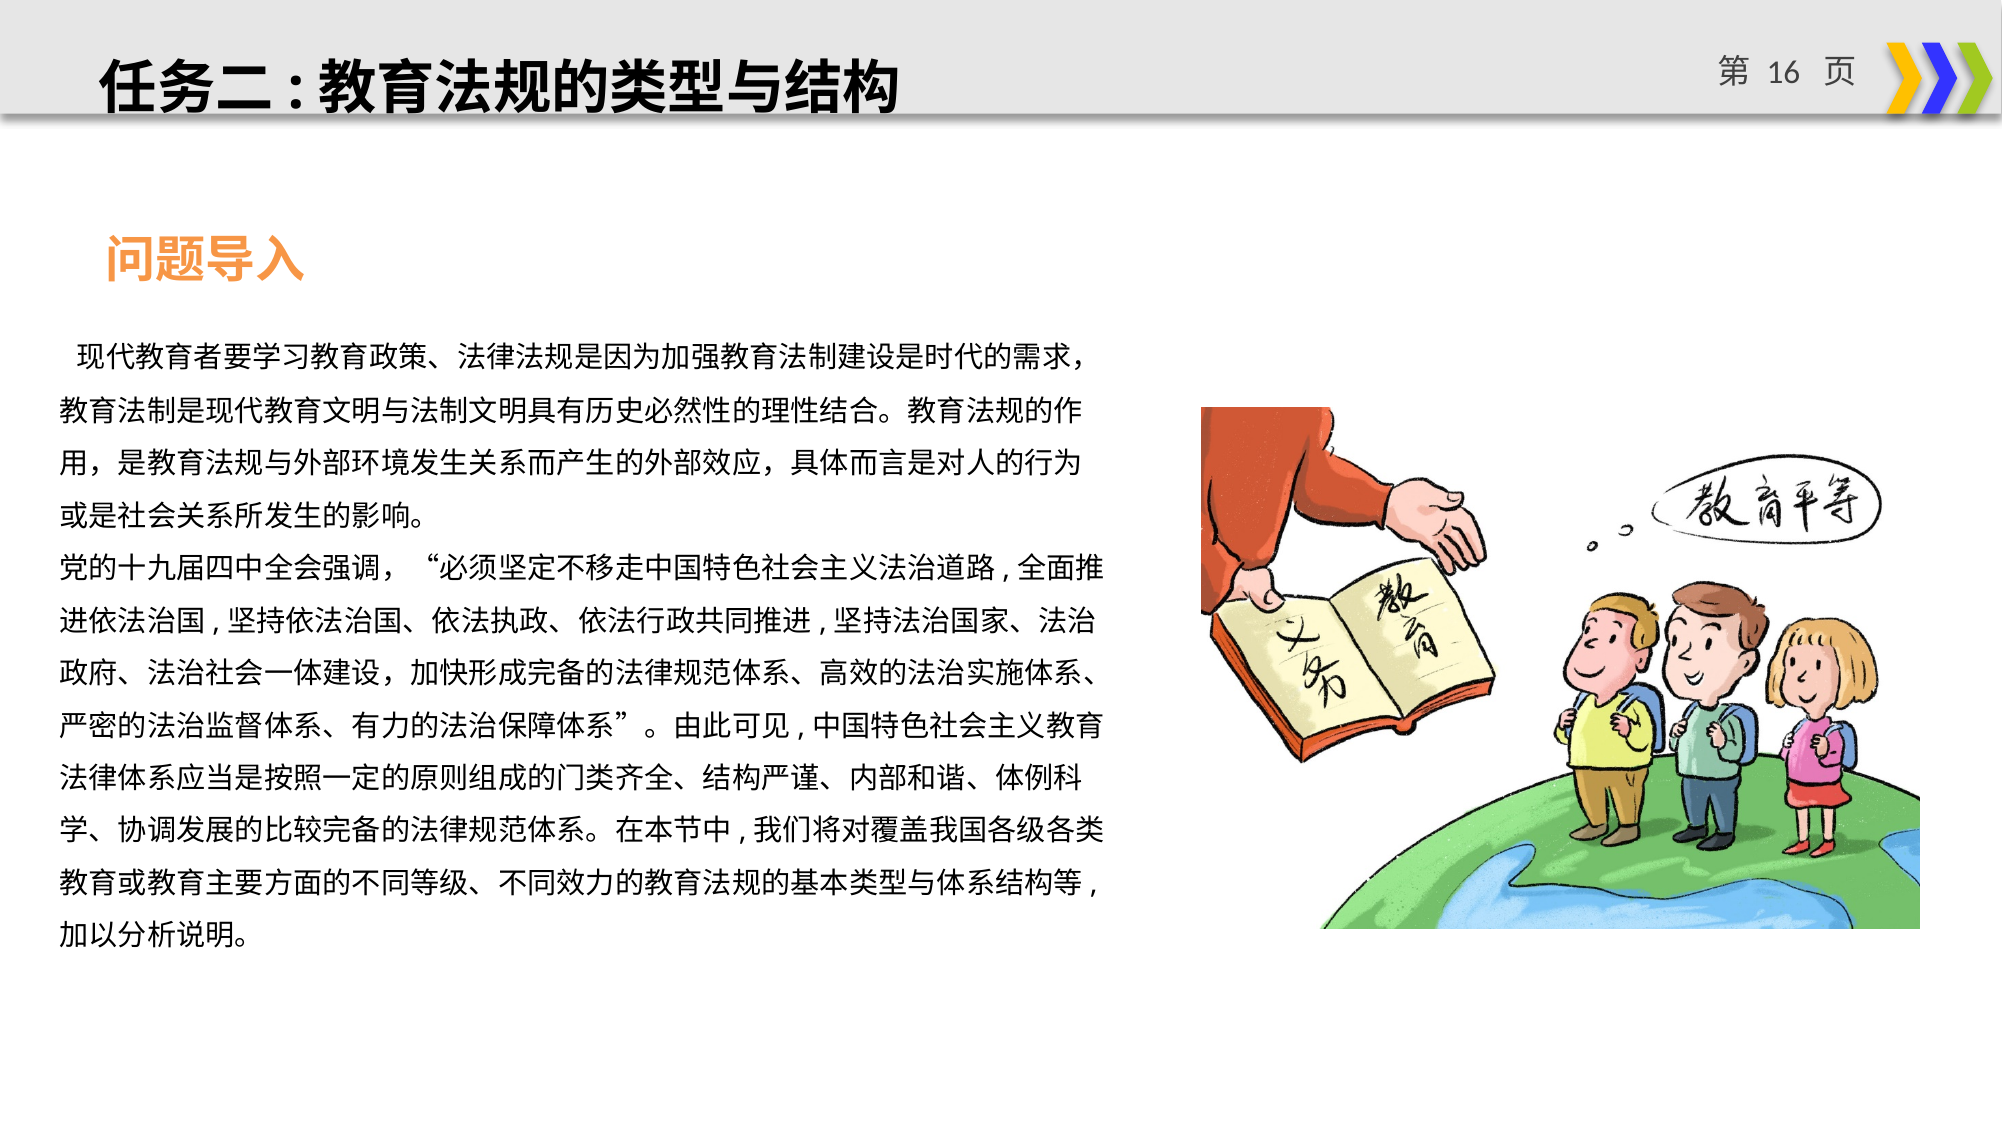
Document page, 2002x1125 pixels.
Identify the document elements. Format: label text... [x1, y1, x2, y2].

text_box 问题导入 [90, 219, 508, 295]
text_box 现代教育者要学习教育政策、法律法规是因为加强教育法制建设是时代的需求，教育法制是现代教育文明与法制文明具有历史必然性的理性结合。教育法规的作用，是教育法规与外部环境发生关系而产生的外部效应，具体而言是对人的行为或是社会关系所发生的影响。 党的十九届四中全会强调，“必须坚定不移走中国特色社会主义法治道路,全面推进依法治国,坚持依法治国、依法执政、依法行政共同推进,坚持法治国家、法治政府、法治社会一体建设，加快形成完备的法律规范体系、高效的法治实施体系、严密的法治监督体系、有力的法治保障体系”。由此可见,中国特色社会主义教育法律体系应当是按照一定的原则组成的门类齐全、结构严谨、内部和谐、体例科学、协调发展的比较完备的法律规范体系。在本节中,我们将对覆盖我国各级各类教育或教育主要方面的不同等级、不同效力的教育法规的基本类型与体系结构等,加以分析说明。 [44, 299, 1123, 959]
picture [1201, 406, 1920, 929]
text_box 任务二:教育法规的类型与结构 [43, 42, 984, 128]
